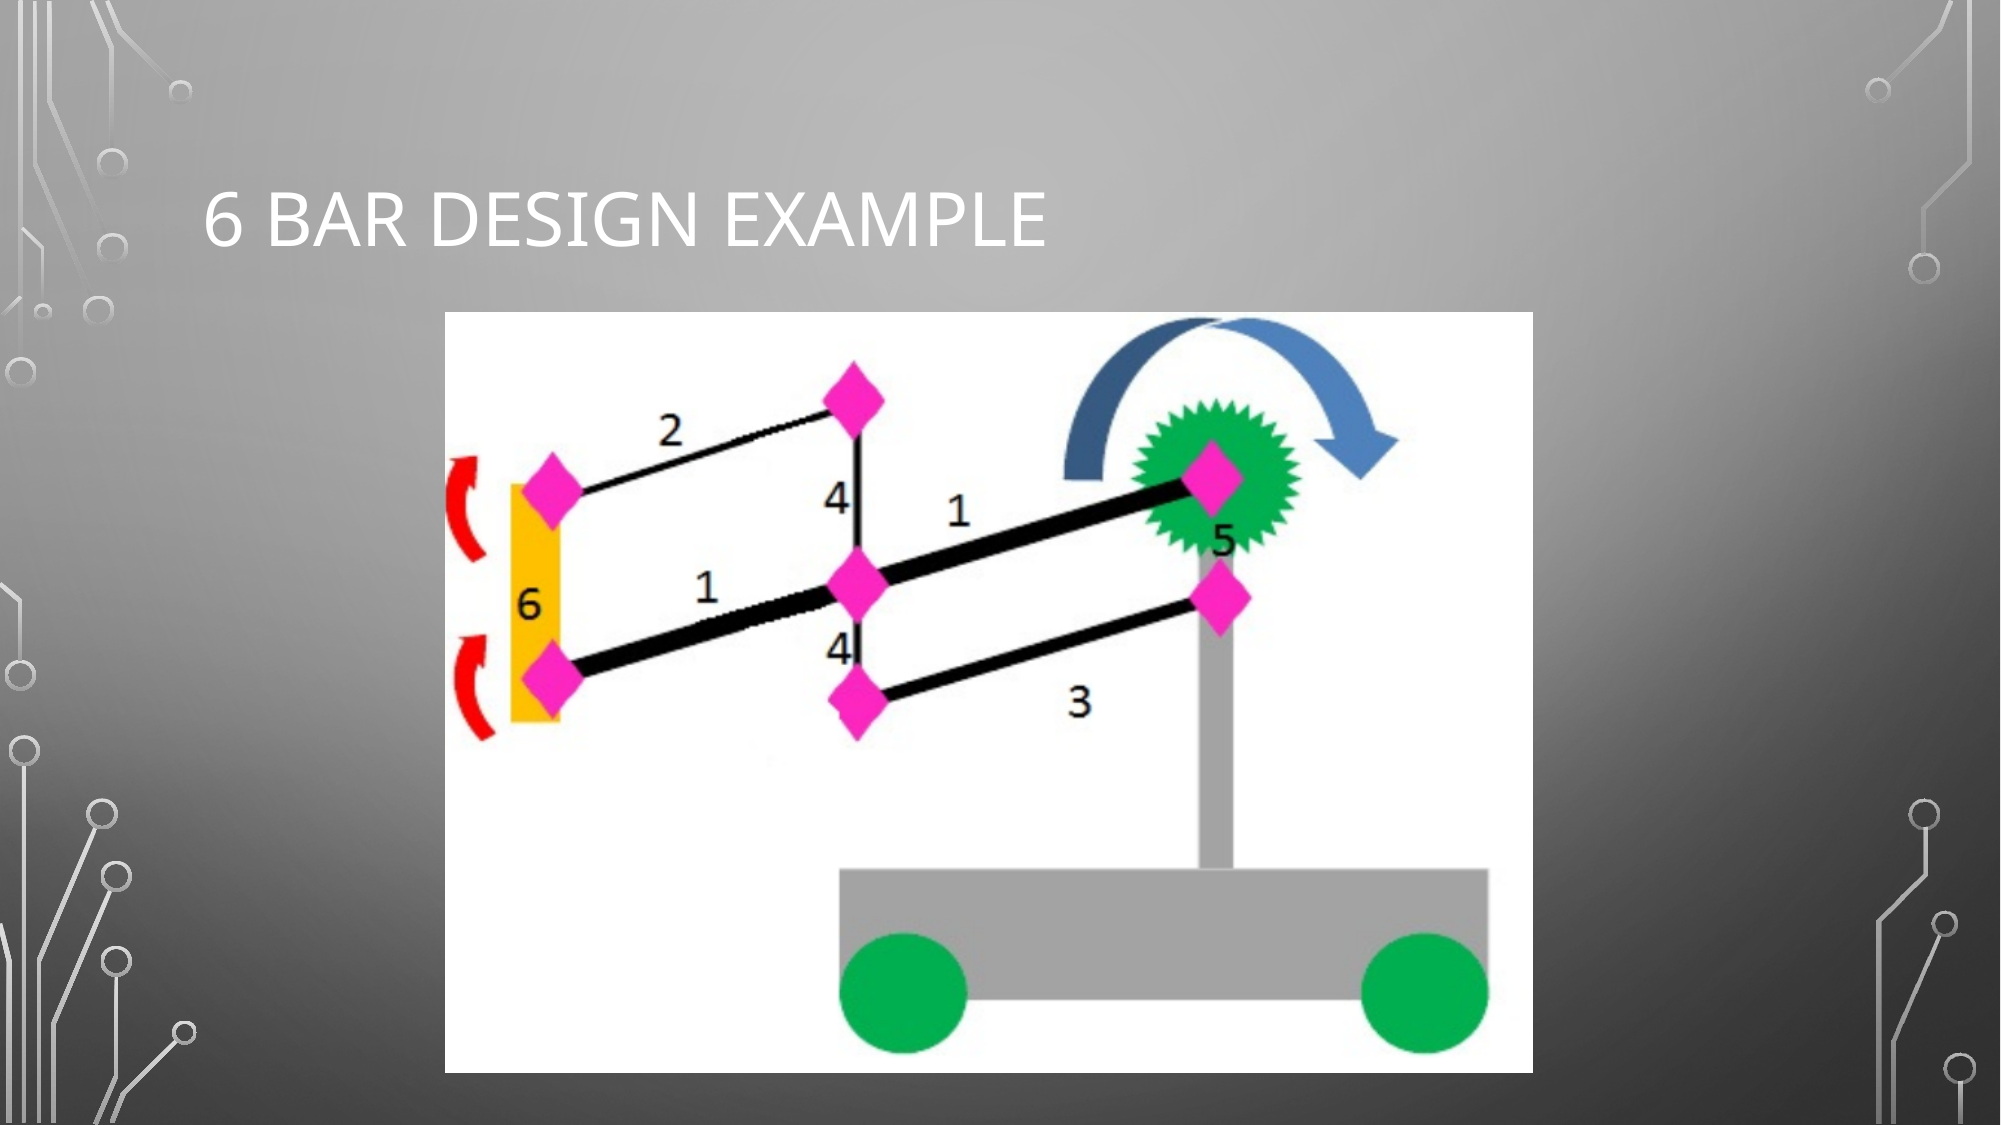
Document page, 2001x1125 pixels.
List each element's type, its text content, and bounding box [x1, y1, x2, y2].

title 6 Bar Design Example [187, 101, 1813, 344]
picture [445, 312, 1533, 1073]
